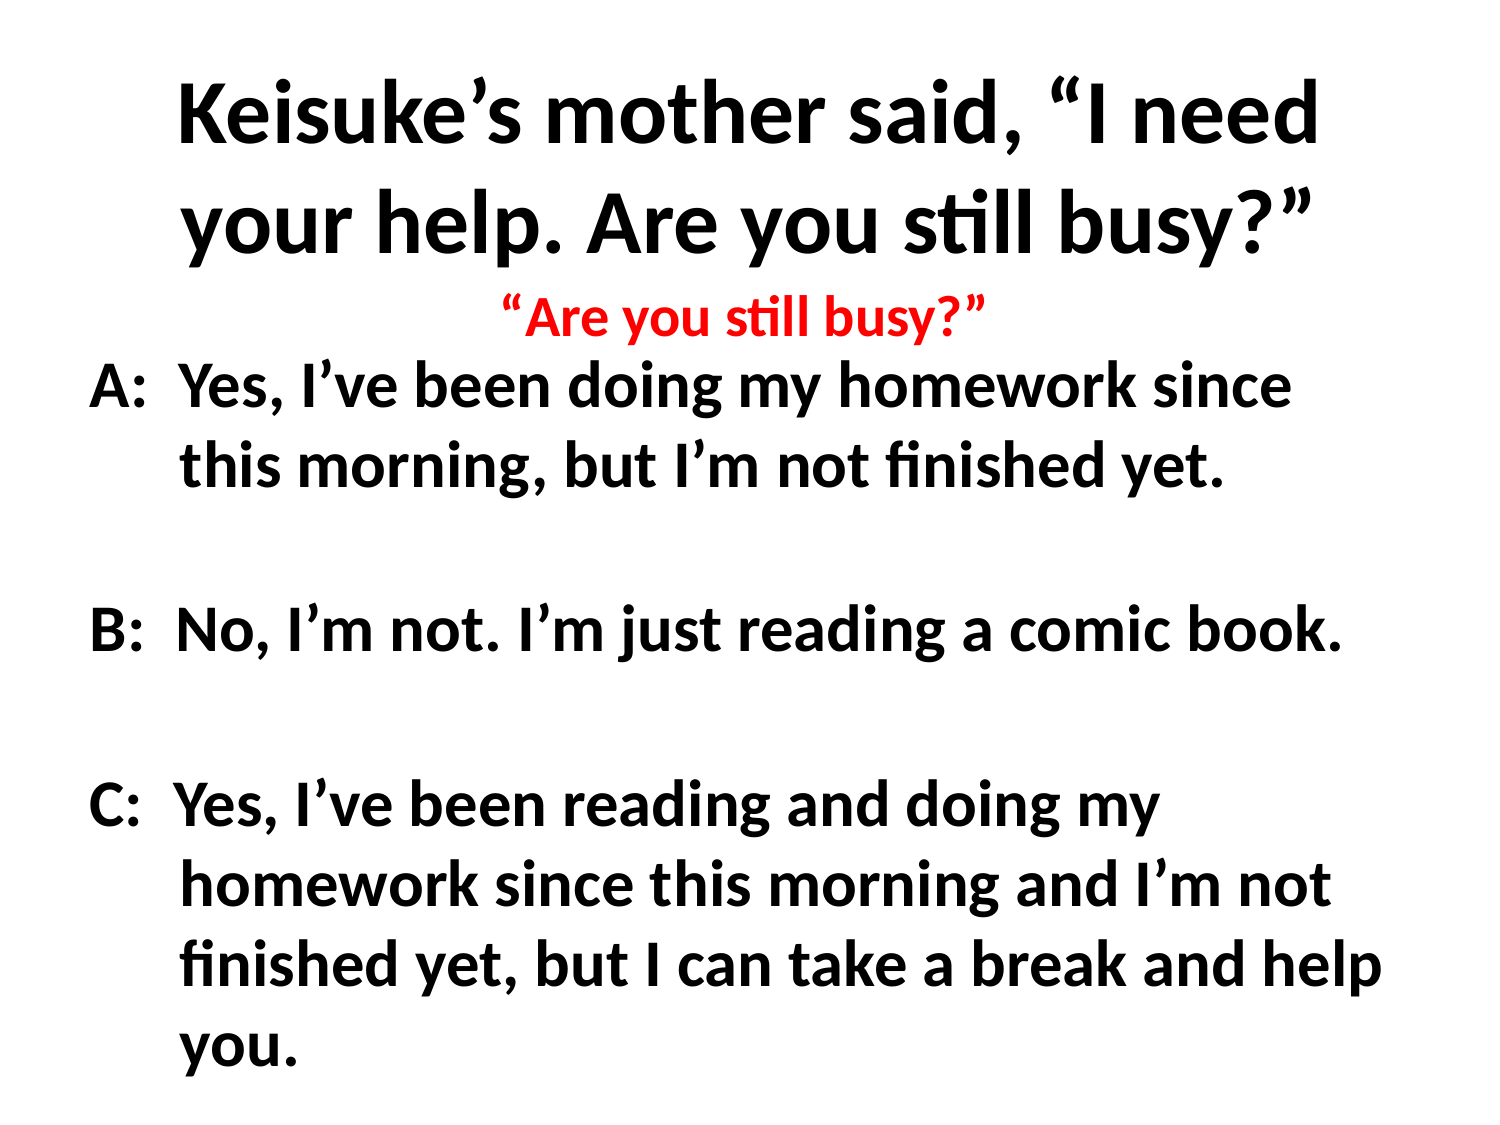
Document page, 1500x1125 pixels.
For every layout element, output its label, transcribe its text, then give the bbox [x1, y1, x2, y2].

text_box “Are you still busy?” [127, 271, 1361, 356]
text_box A: Yes, I’ve been doing my homework since this morning, but I’m not finished yet. [74, 333, 1425, 508]
text_box C: Yes, I’ve been reading and doing my homework since this morning and I’m not finished yet, but I can take a break and help you. [74, 752, 1425, 1088]
text_box B: No, I’m not. I’m just reading a comic book. [74, 577, 1425, 673]
text_box Keisuke’s mother said, “I need your help. Are you still busy?” [74, 45, 1425, 280]
